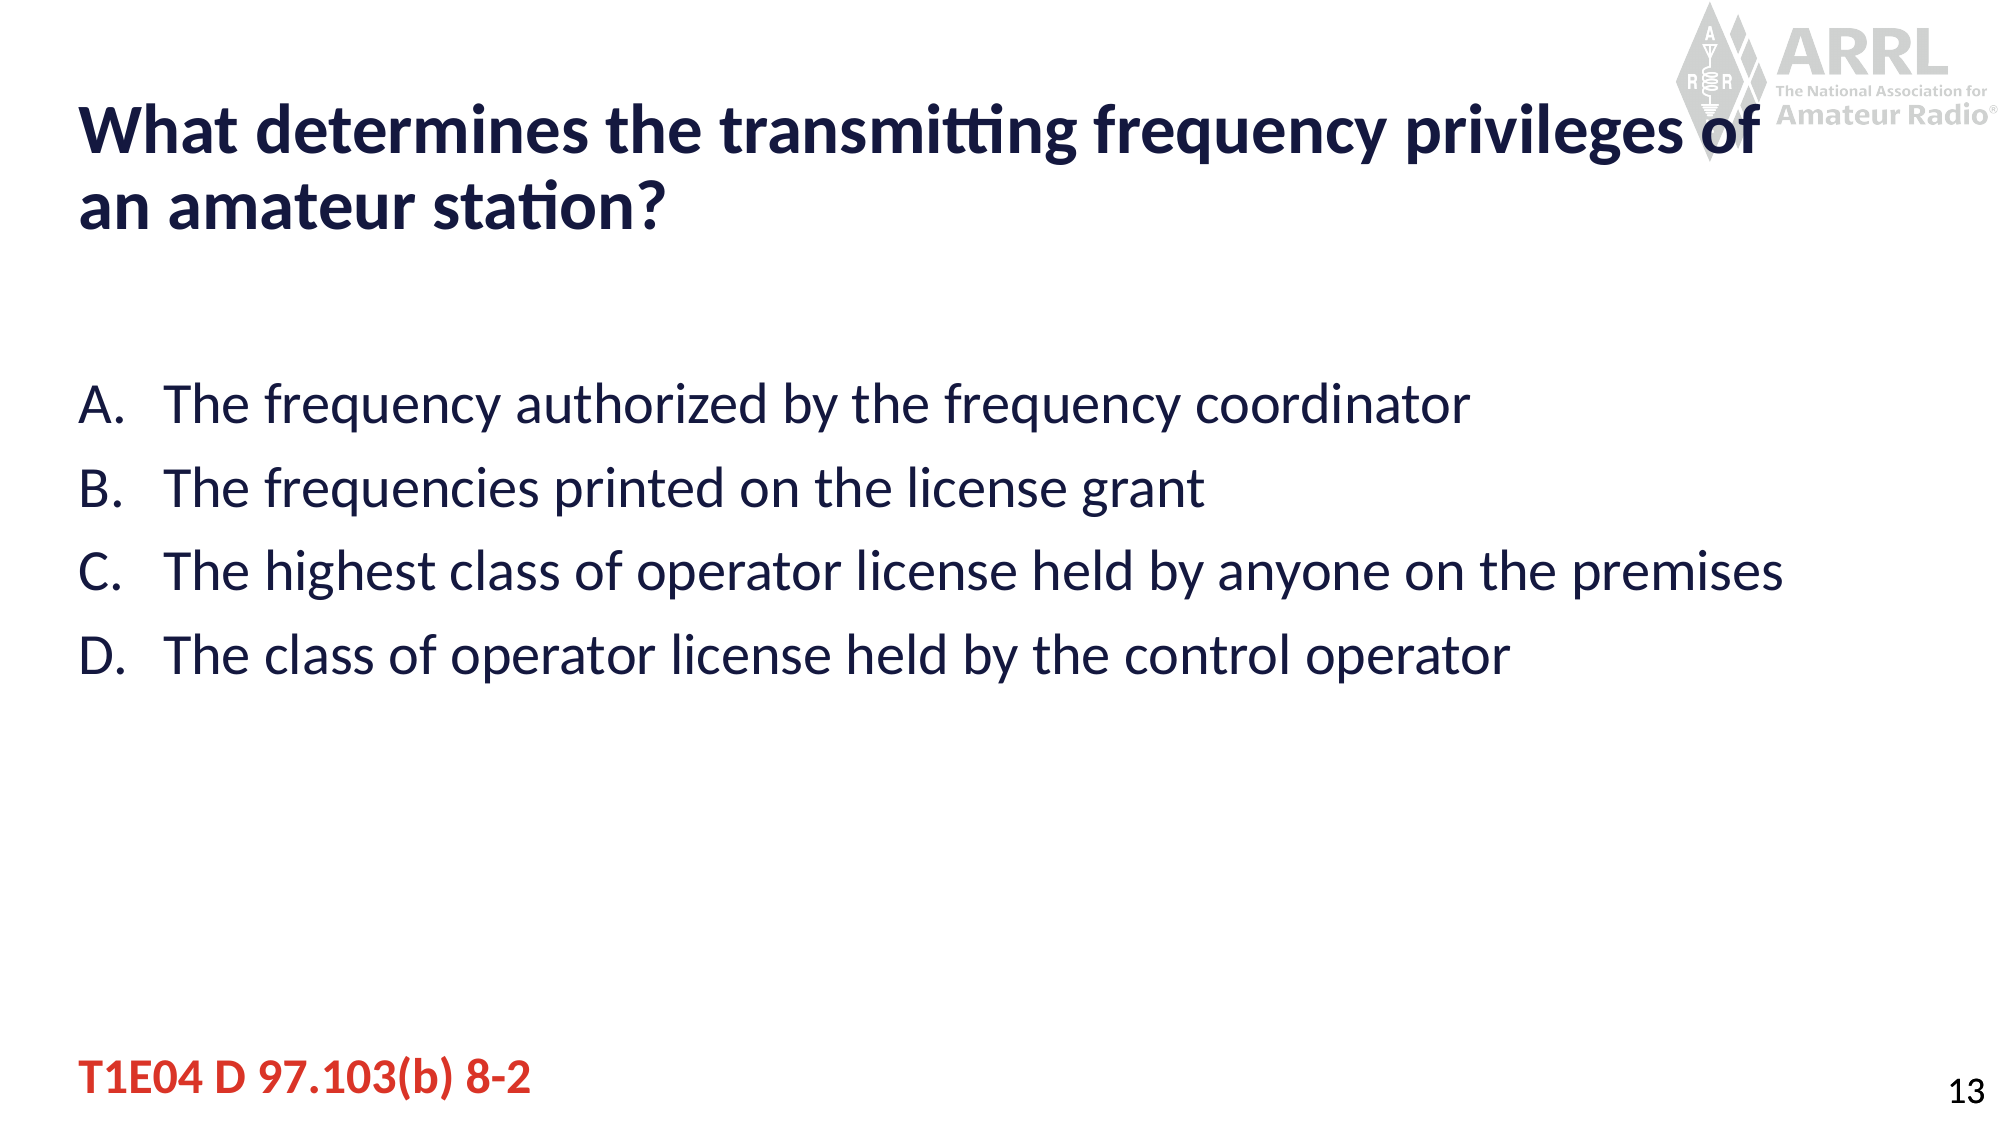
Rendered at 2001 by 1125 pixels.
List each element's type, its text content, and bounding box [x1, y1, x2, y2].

text_box T1E04 D 97.103(b) 8-2 [63, 1036, 921, 1112]
list The frequency authorized by the frequency coordinator The frequencies printed on the license grant The highest class of operator license held by anyone on the premises The class of operator license held by the control operator [63, 365, 1863, 989]
title What determines the transmitting frequency privileges of an amateur station? [63, 59, 1863, 278]
picture [1674, 0, 2000, 164]
